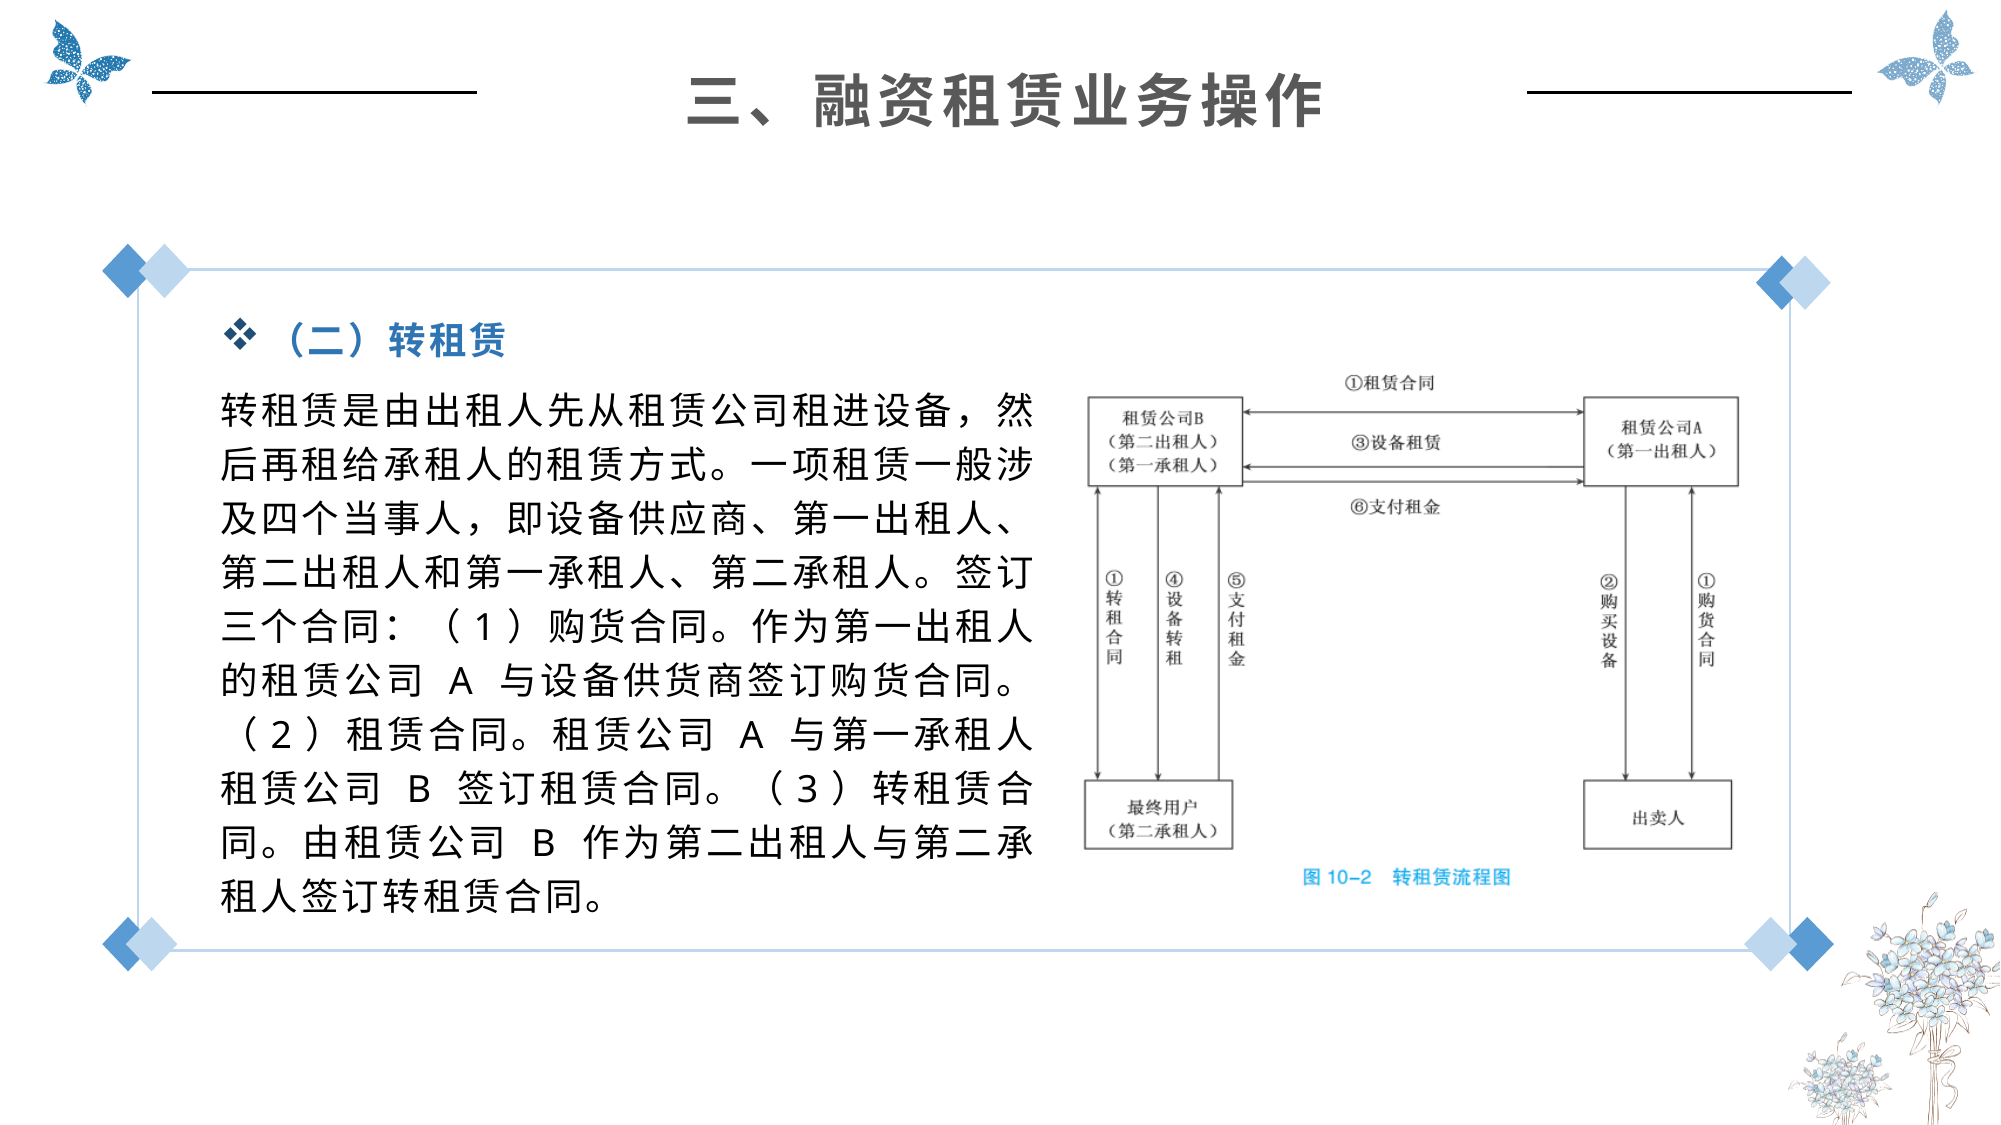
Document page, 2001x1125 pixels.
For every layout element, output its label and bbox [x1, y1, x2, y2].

text_box [151, 55, 1852, 142]
picture [1788, 892, 2000, 1125]
text_box [102, 243, 1834, 972]
picture [1071, 361, 1745, 899]
